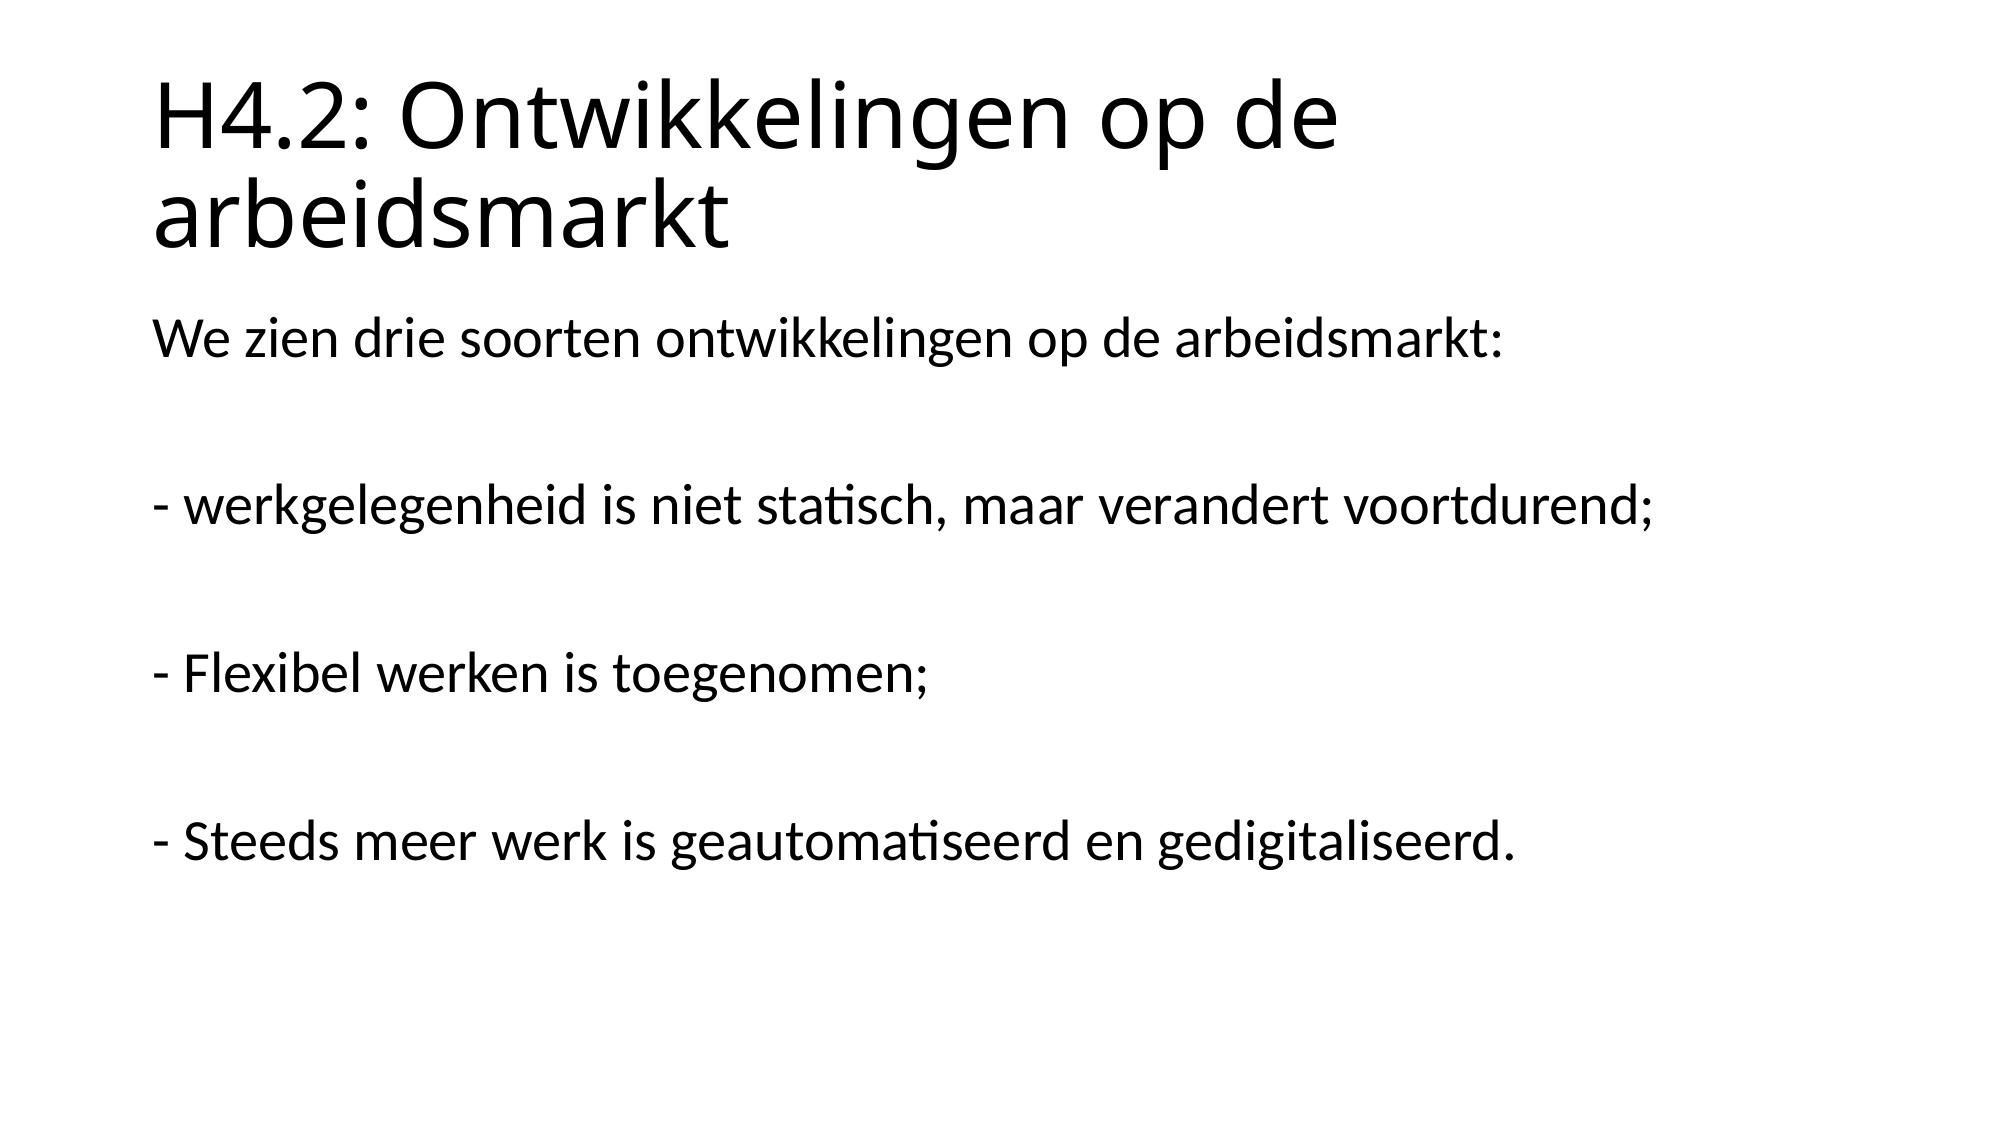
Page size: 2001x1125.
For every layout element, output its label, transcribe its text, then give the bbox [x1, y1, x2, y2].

list We zien drie soorten ontwikkelingen op de arbeidsmarkt: - werkgelegenheid is niet statisch, maar verandert voortdurend; - Flexibel werken is toegenomen; - Steeds meer werk is geautomatiseerd en gedigitaliseerd. [137, 299, 1863, 1014]
title H4.2: Ontwikkelingen op de arbeidsmarkt [137, 59, 1863, 278]
